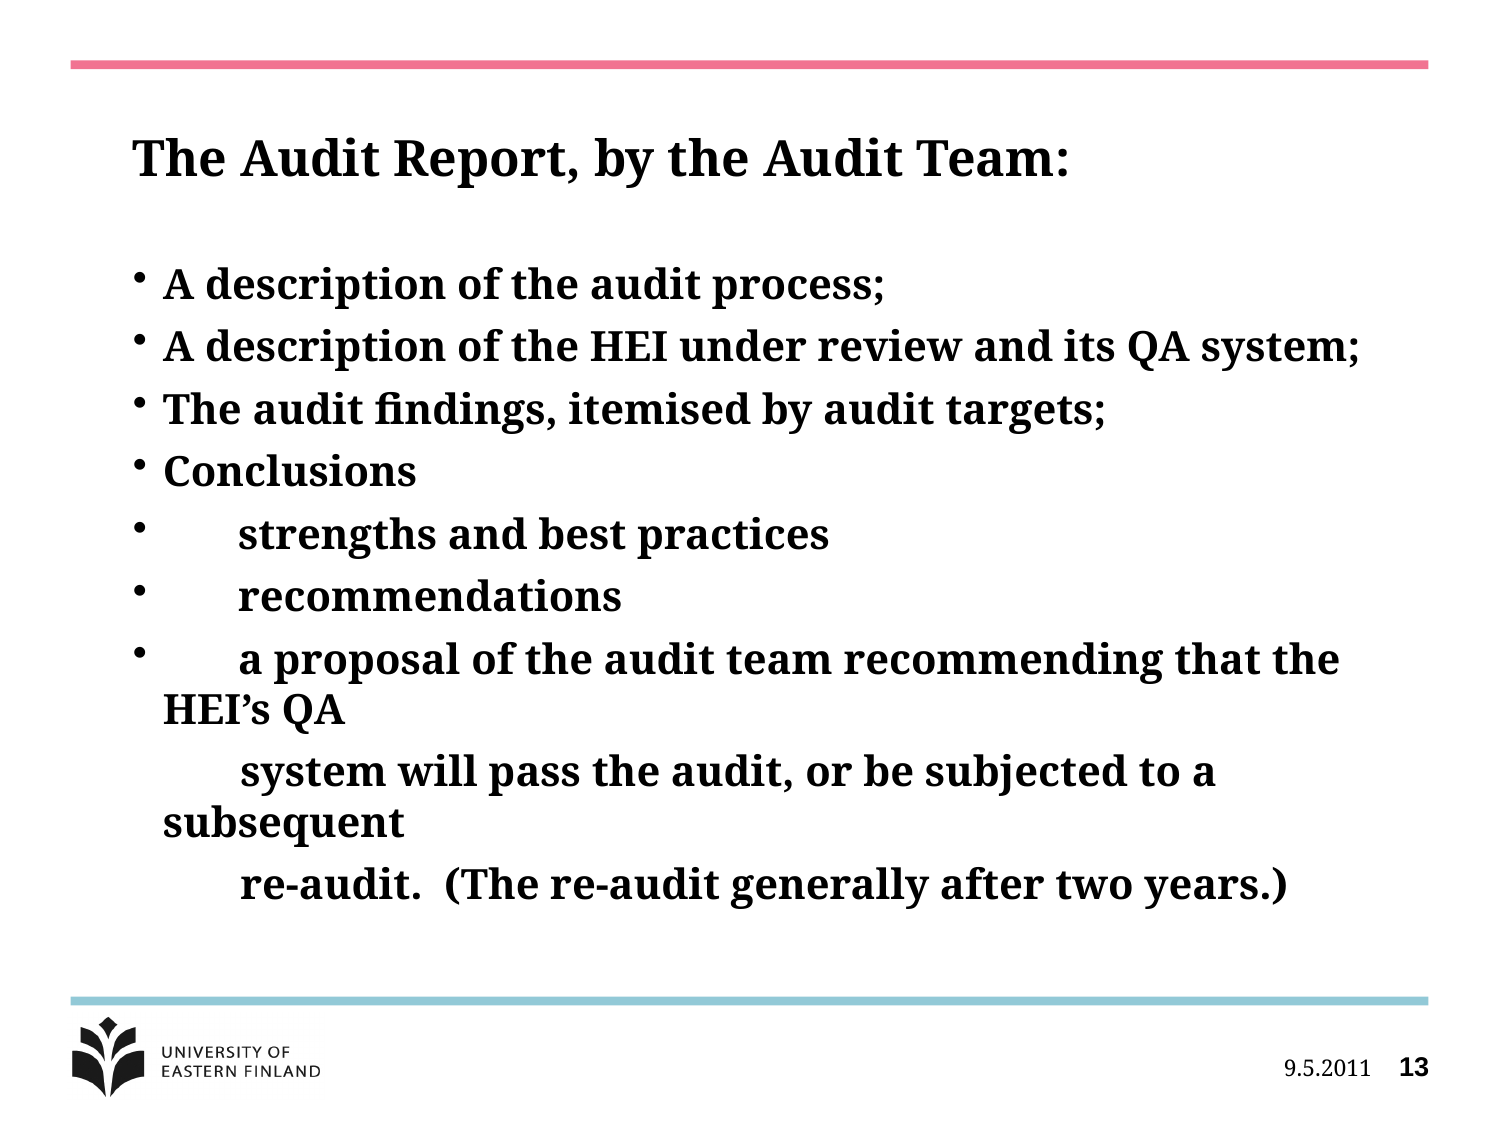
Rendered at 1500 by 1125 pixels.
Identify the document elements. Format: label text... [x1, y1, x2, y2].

slide_number 13 [1369, 1046, 1430, 1089]
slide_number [1228, 1046, 1369, 1089]
list A description of the audit process; A description of the HEI under review and its QA system; The audit findings, itemised by audit targets; Conclusions strengths and best practices recommendations a proposal of the audit team recommending that the HEI’s QA system will pass the audit, or be subjected to a subsequent re-audit. (The re-audit generally after two years.) [117, 249, 1430, 988]
title The Audit Report, by the Audit Team: [117, 107, 1430, 249]
picture [67, 1012, 325, 1100]
